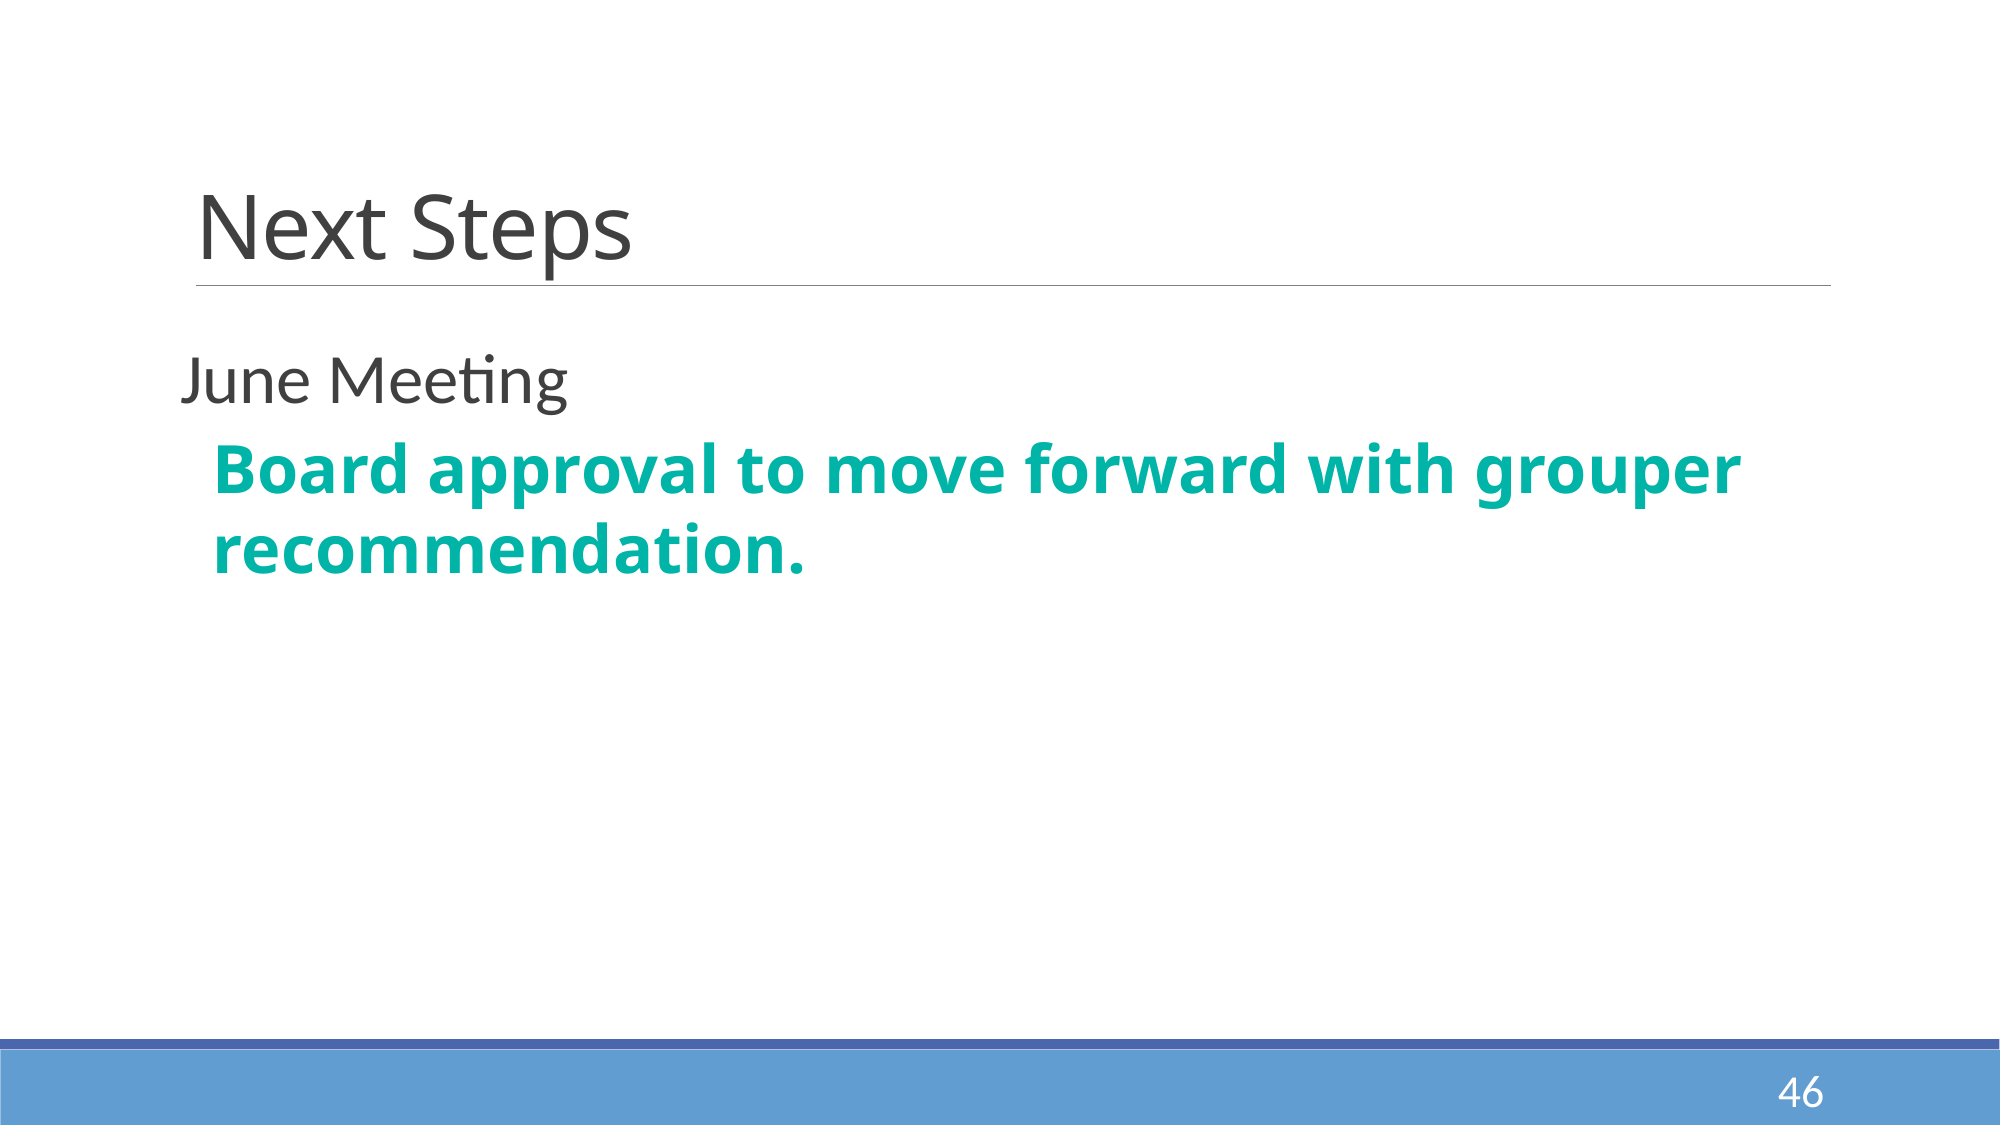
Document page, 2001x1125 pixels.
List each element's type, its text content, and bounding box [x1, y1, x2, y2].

list June Meeting Board approval to move forward with grouper recommendation. [180, 334, 1840, 963]
slide_number 46 [1624, 1059, 1840, 1120]
title Next Steps [180, 47, 1840, 285]
